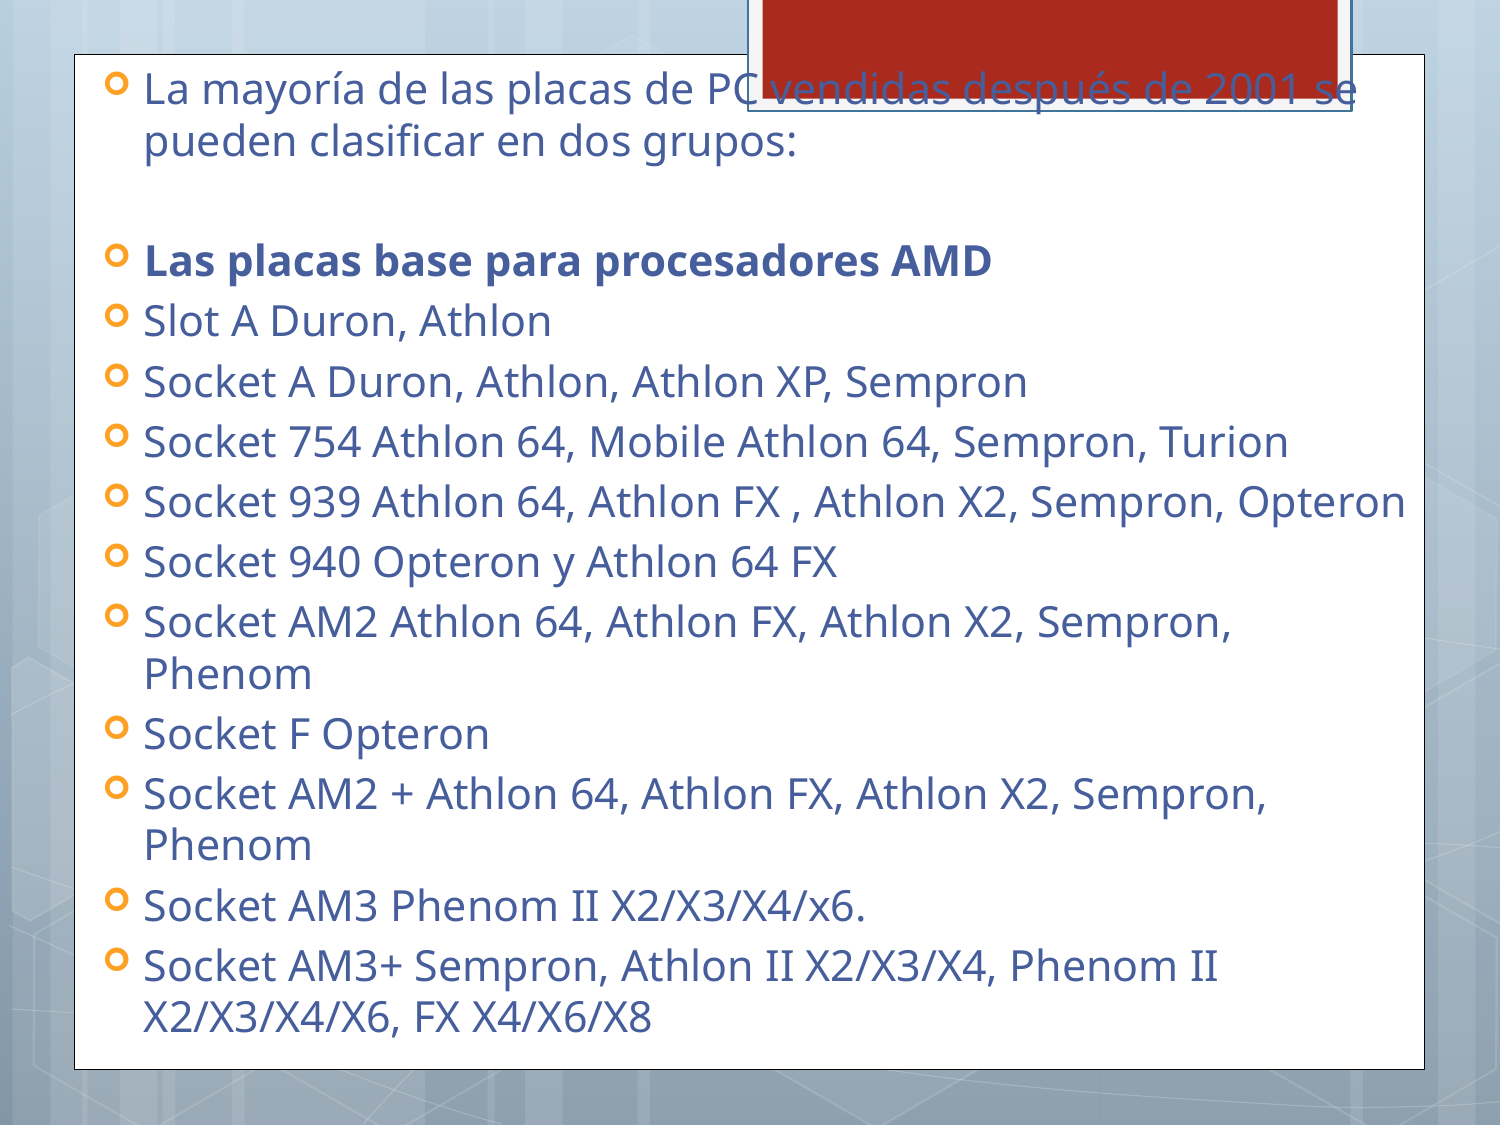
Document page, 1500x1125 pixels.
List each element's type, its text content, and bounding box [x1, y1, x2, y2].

list La mayoría de las placas de PC vendidas después de 2001 se pueden clasificar en dos grupos: Las placas base para procesadores AMD Slot A Duron, Athlon Socket A Duron, Athlon, Athlon XP, Sempron Socket 754 Athlon 64, Mobile Athlon 64, Sempron, Turion Socket 939 Athlon 64, Athlon FX , Athlon X2, Sempron, Opteron Socket 940 Opteron y Athlon 64 FX Socket AM2 Athlon 64, Athlon FX, Athlon X2, Sempron, Phenom Socket F Opteron Socket AM2 + Athlon 64, Athlon FX, Athlon X2, Sempron, Phenom Socket AM3 Phenom II X2/X3/X4/x6. Socket AM3+ Sempron, Athlon II X2/X3/X4, Phenom II X2/X3/X4/X6, FX X4/X6/X8 [76, 54, 1424, 1071]
